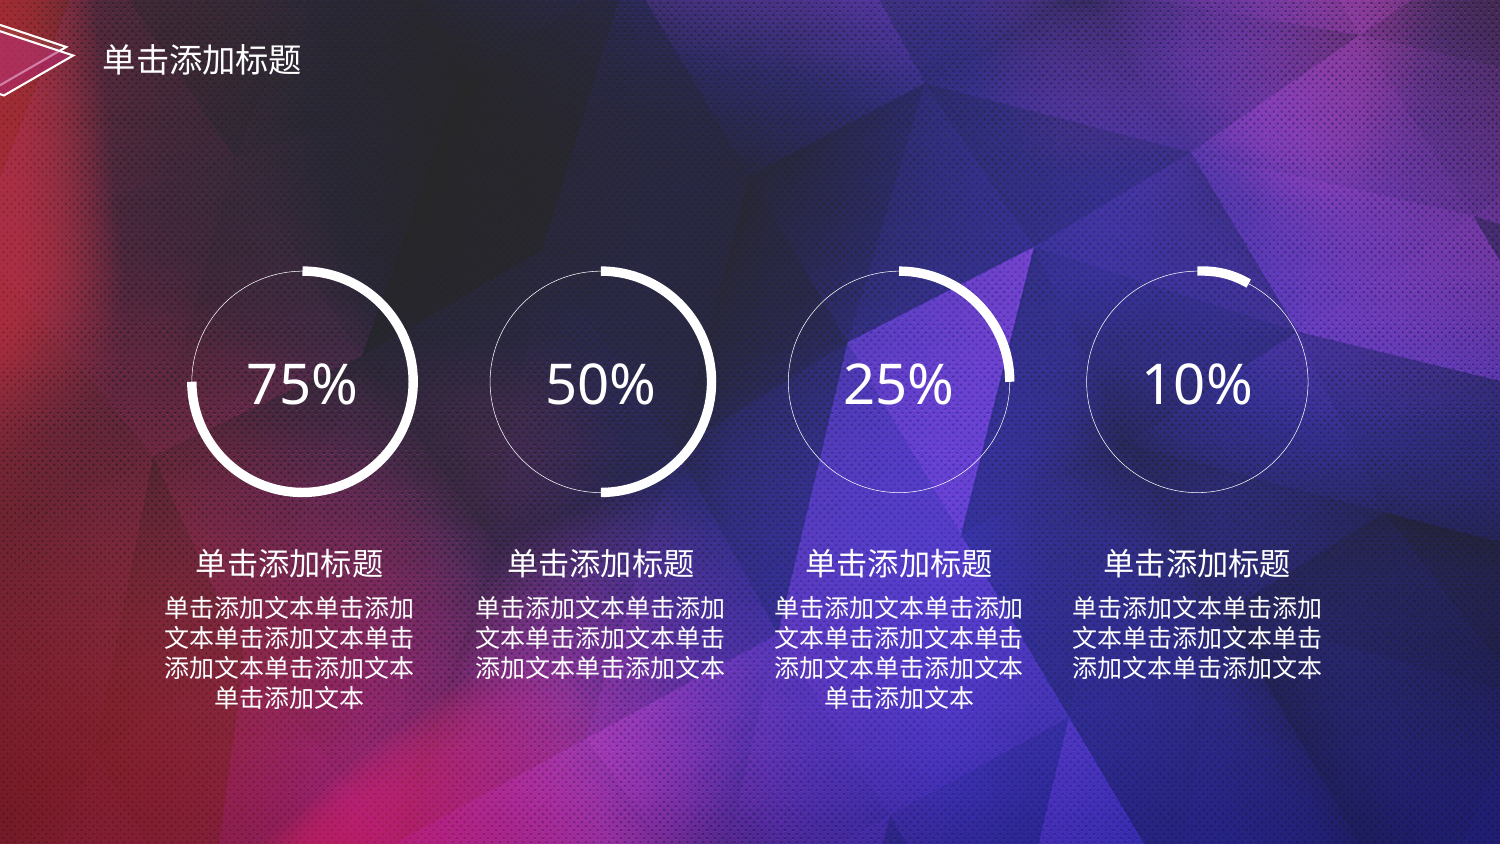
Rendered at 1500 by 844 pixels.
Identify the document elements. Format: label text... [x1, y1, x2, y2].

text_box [0, 0, 57, 89]
text_box 单击添加标题 单击添加文本单击添加 文本单击添加文本单击 添加文本单击添加文本 单击添加文本 [149, 536, 430, 720]
text_box 10% [1085, 270, 1310, 494]
text_box 50% [489, 270, 600, 494]
text_box [899, 270, 1011, 382]
text_box 单击添加标题 单击添加文本单击添加 文本单击添加文本单击 添加文本单击添加文本 单击添加文本 [759, 536, 1039, 720]
text_box 单击添加标题 [88, 31, 412, 87]
text_box 75% [190, 270, 302, 381]
text_box 25% [787, 270, 1011, 494]
text_box 单击添加标题 单击添加文本单击添加 文本单击添加文本单击 添加文本单击添加文本 [1057, 536, 1338, 690]
text_box [600, 270, 713, 494]
picture [0, 0, 1500, 844]
text_box [1197, 269, 1250, 285]
text_box 单击添加标题 单击添加文本单击添加 文本单击添加文本单击 添加文本单击添加文本 [460, 536, 741, 690]
text_box [190, 270, 415, 494]
